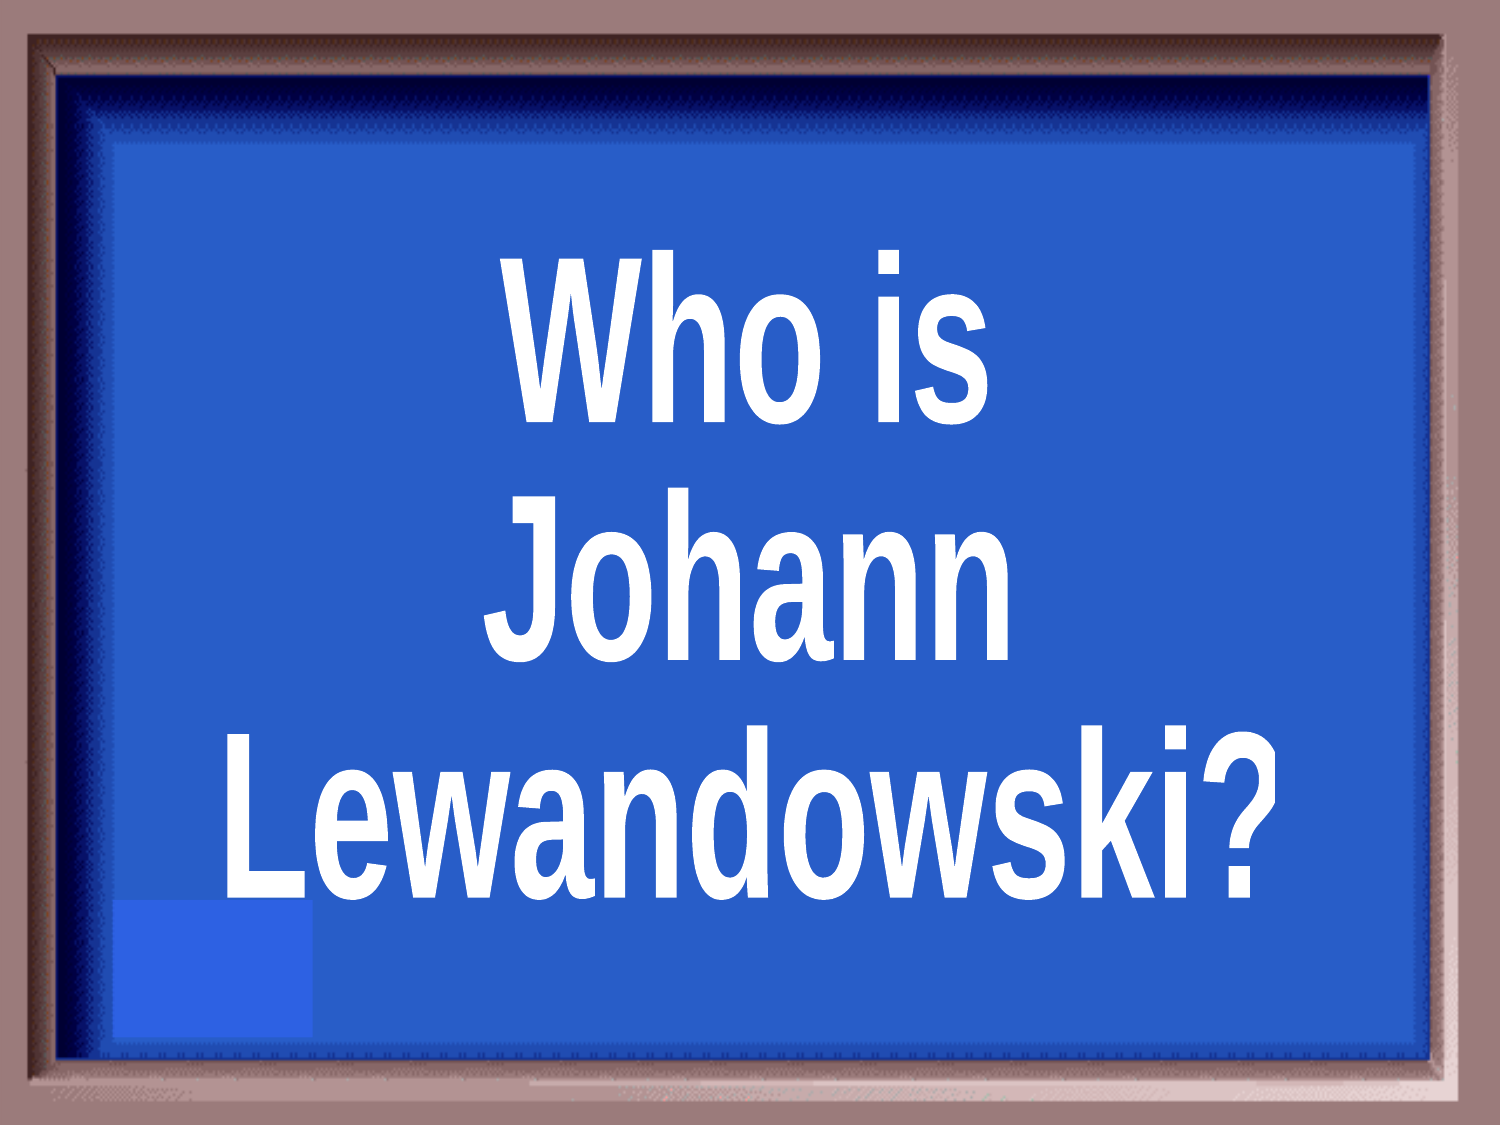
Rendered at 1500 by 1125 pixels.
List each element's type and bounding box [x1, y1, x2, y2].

text_box [112, 899, 313, 1038]
picture [0, 0, 1500, 1125]
